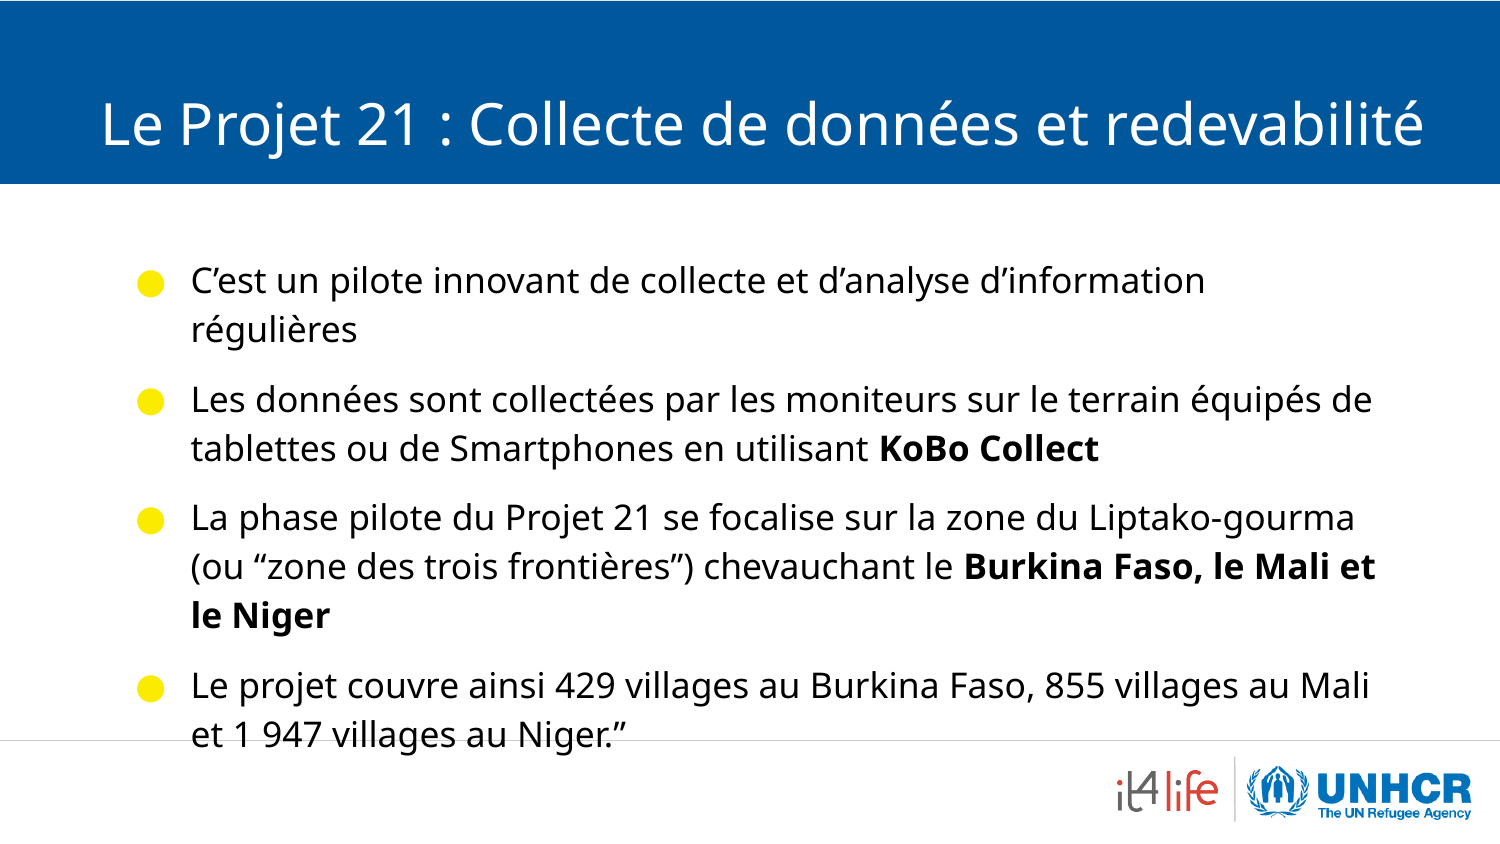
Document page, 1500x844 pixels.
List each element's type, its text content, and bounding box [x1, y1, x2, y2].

picture [0, 184, 1500, 844]
text_box C’est un pilote innovant de collecte et d’analyse d’information régulières Les données sont collectées par les moniteurs sur le terrain équipés de tablettes ou de Smartphones en utilisant KoBo Collect La phase pilote du Projet 21 se focalise sur la zone du Liptako-gourma (ou “zone des trois frontières”) chevauchant le Burkina Faso, le Mali et le Niger Le projet couvre ainsi 429 villages au Burkina Faso, 855 villages au Mali et 1 947 villages au Niger.” [100, 236, 1394, 770]
text_box [0, 0, 1500, 184]
title Le Projet 21 : Collecte de données et redevabilité [100, 33, 1439, 158]
